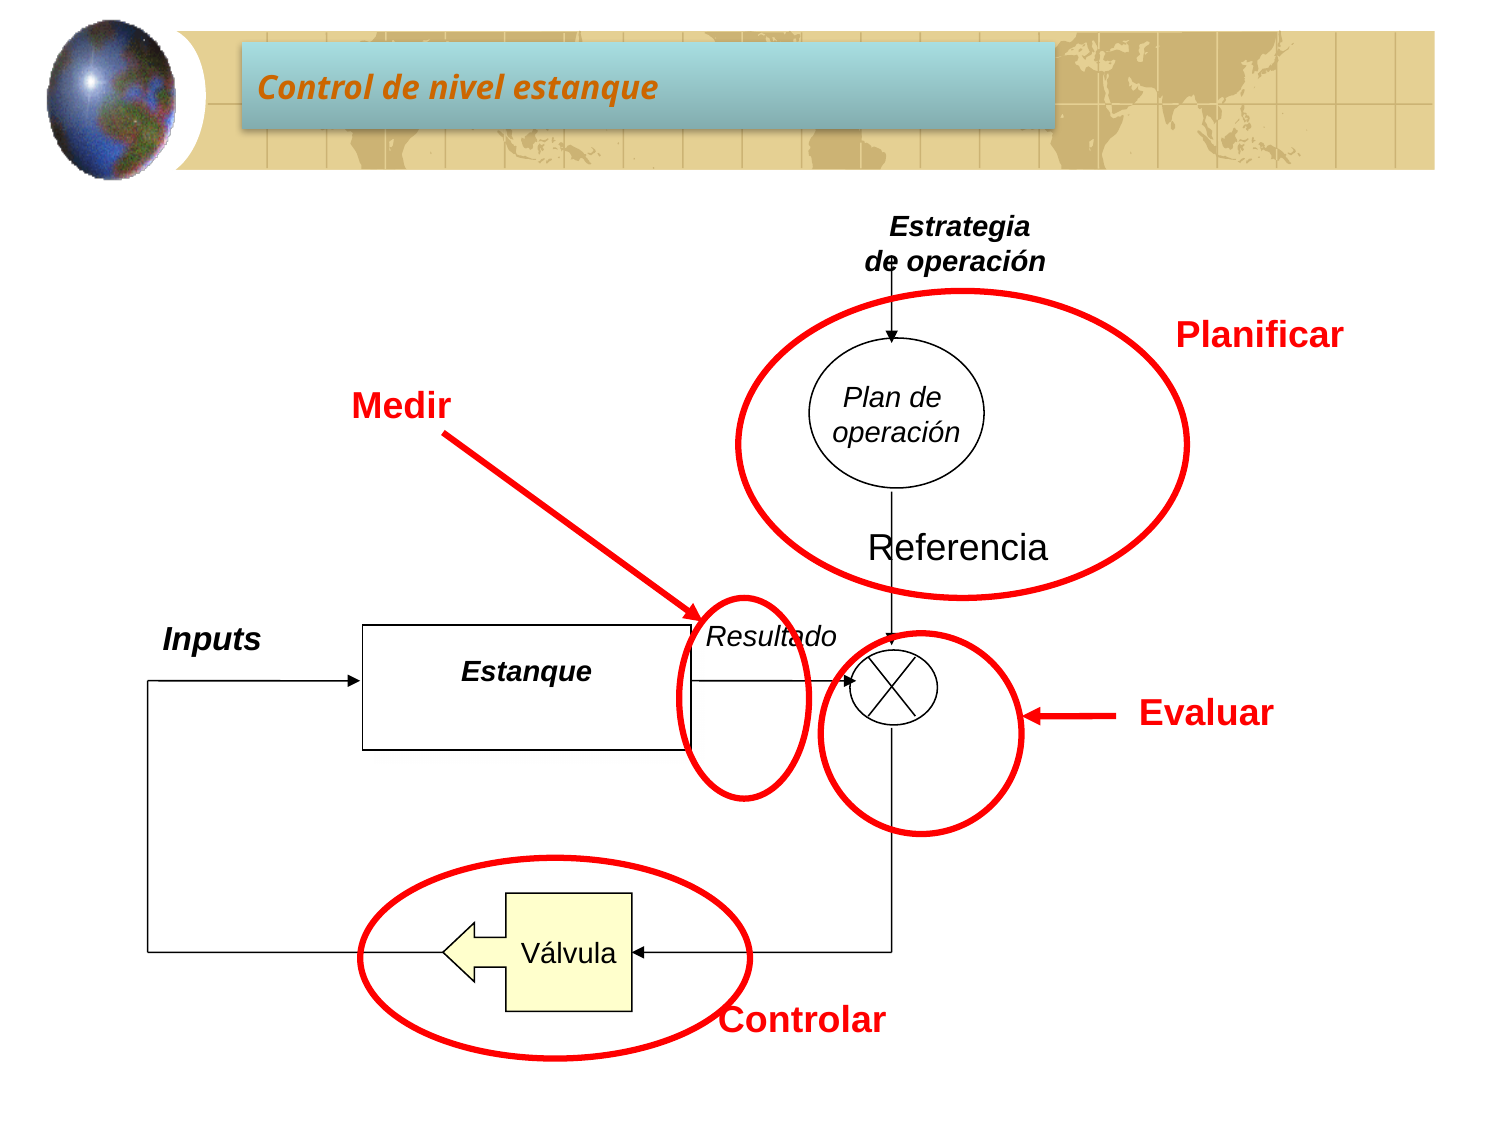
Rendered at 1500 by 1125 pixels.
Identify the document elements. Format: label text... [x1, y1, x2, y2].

text_box Evaluar [1124, 680, 1290, 741]
text_box Medir [336, 373, 467, 434]
text_box Estanque [362, 624, 690, 750]
text_box [679, 597, 810, 799]
text_box Resultado [775, 609, 869, 660]
text_box Control de nivel estanque [242, 42, 1055, 129]
text_box Inputs [147, 609, 348, 665]
text_box [148, 674, 361, 687]
picture [42, 14, 190, 185]
text_box [738, 290, 1187, 598]
text_box Controlar [702, 987, 902, 1048]
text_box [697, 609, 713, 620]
text_box [444, 434, 703, 622]
text_box [820, 633, 1022, 835]
text_box [1021, 709, 1117, 723]
text_box Resultado [690, 620, 701, 640]
text_box [360, 857, 751, 1059]
text_box [885, 591, 898, 638]
text_box Estrategia de operación [849, 199, 1075, 285]
text_box Planificar [1160, 302, 1360, 363]
